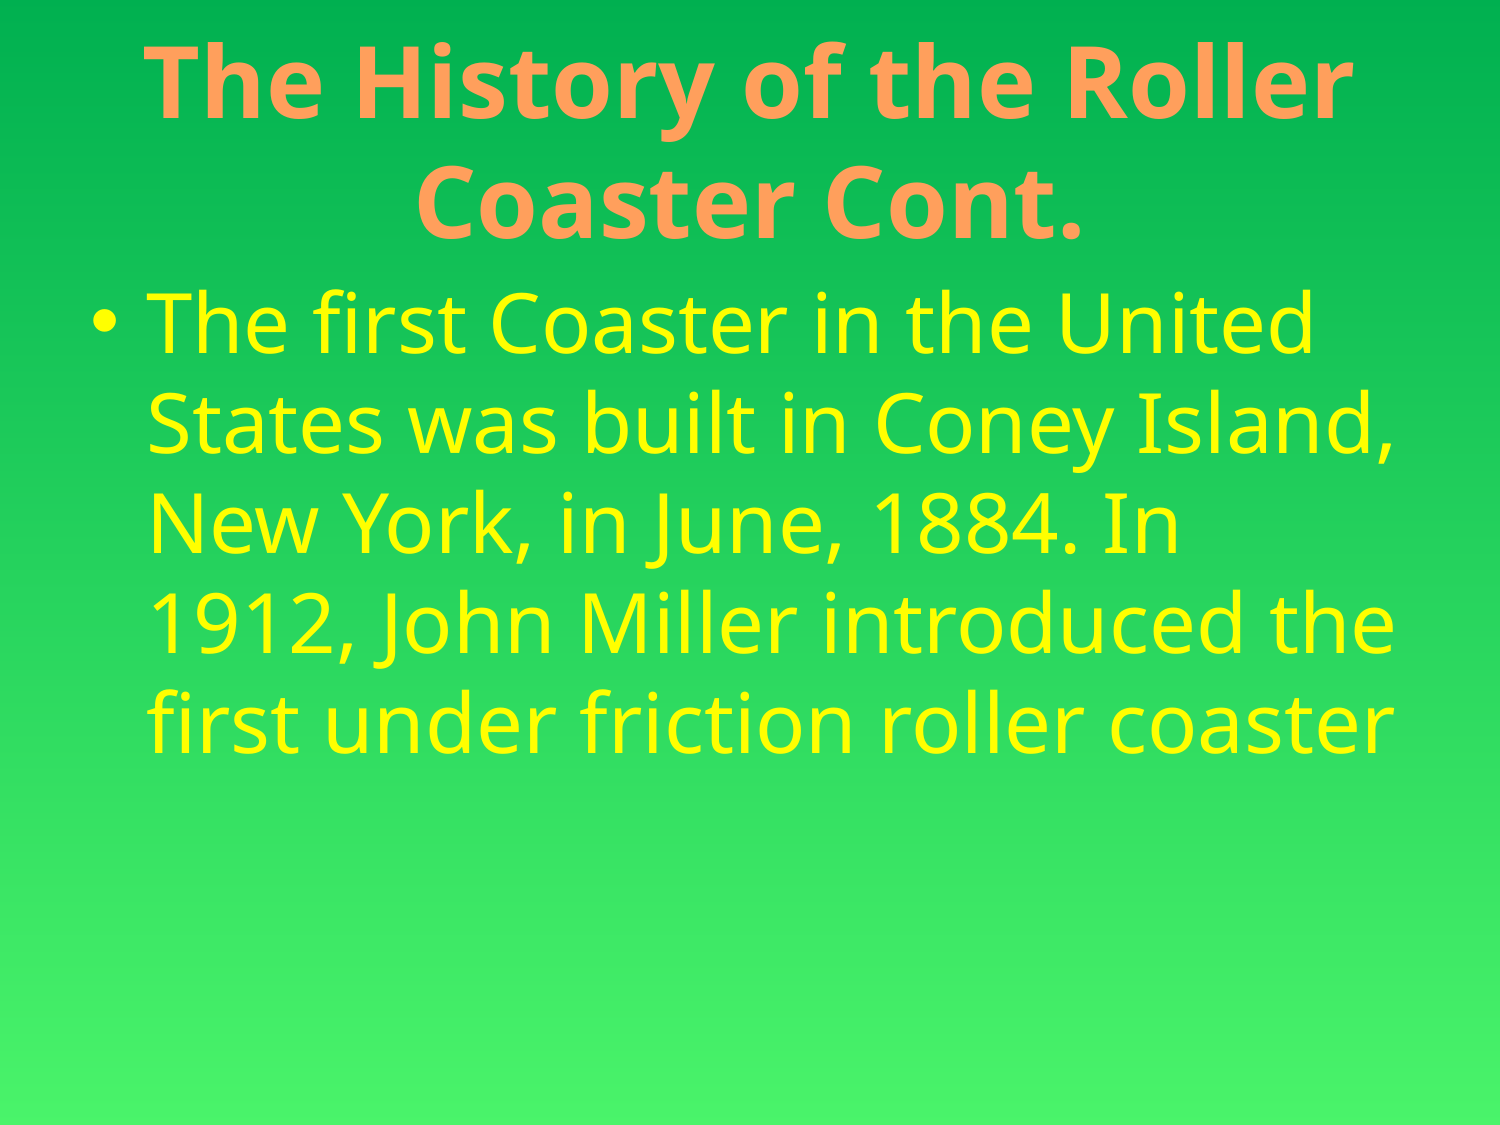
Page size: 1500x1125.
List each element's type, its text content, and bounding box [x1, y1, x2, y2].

title The History of the Roller Coaster Cont. [75, 45, 1425, 233]
list The first Coaster in the United States was built in Coney Island, New York, in June, 1884. In 1912, John Miller introduced the first under friction roller coaster [75, 262, 1425, 1005]
